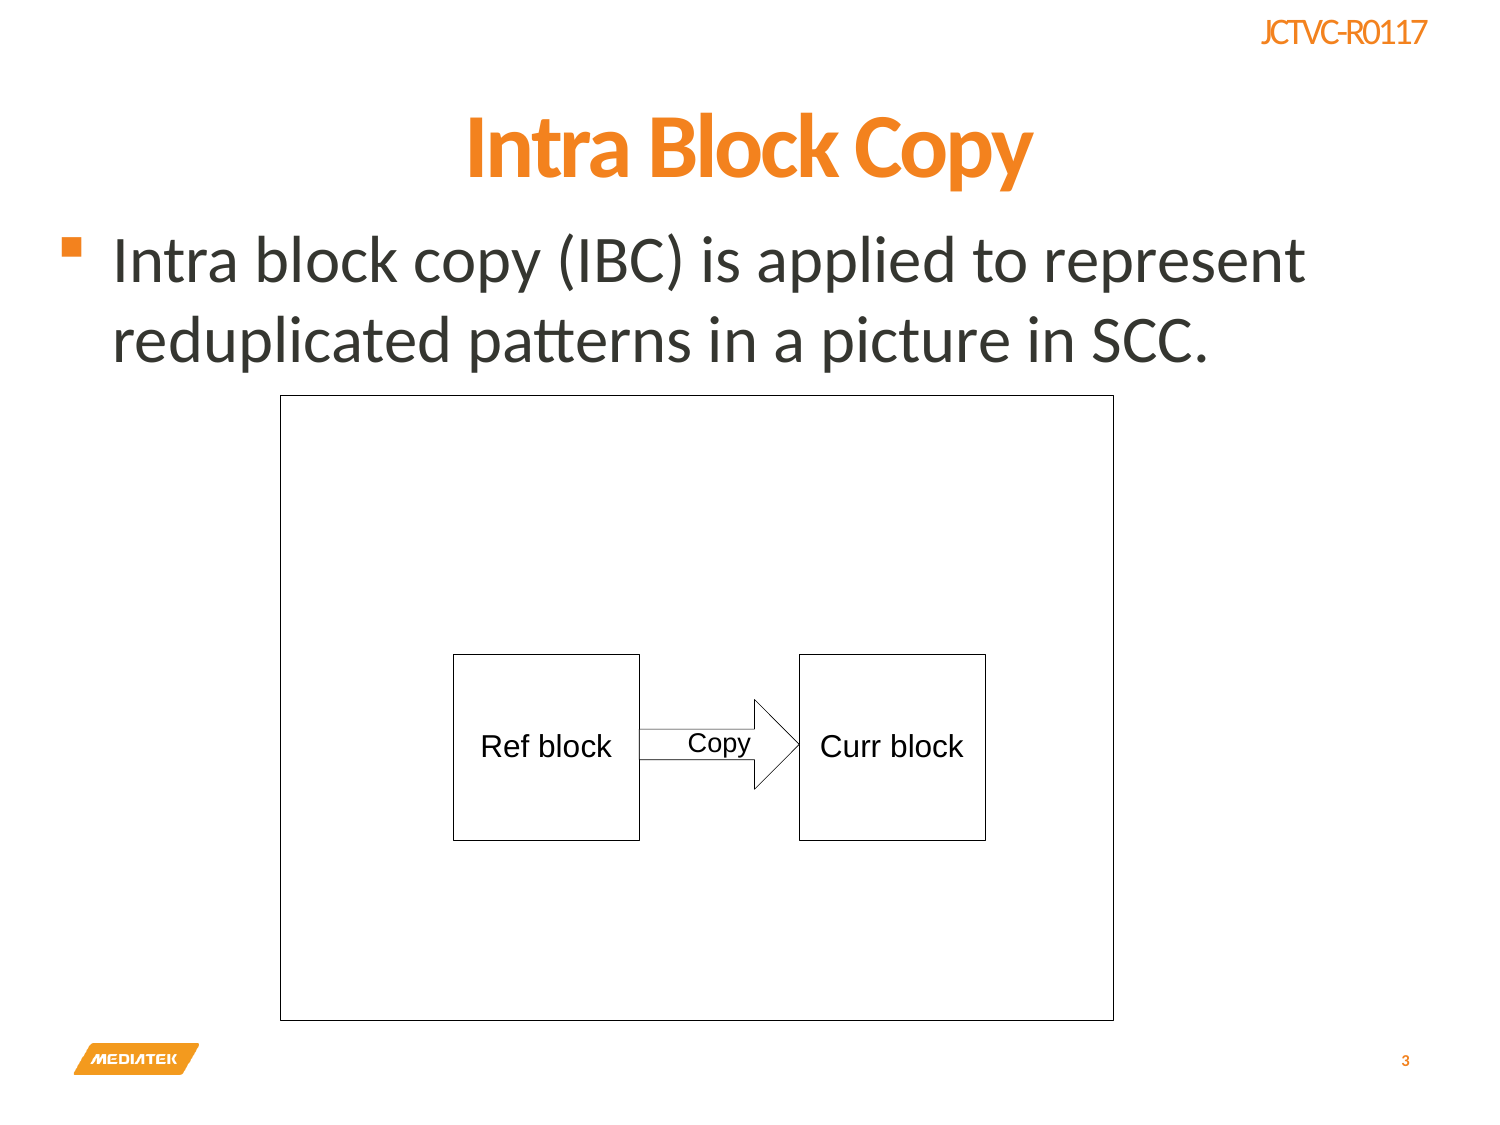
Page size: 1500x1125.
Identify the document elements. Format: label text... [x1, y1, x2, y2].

list Intra block copy (IBC) is applied to represent reduplicated patterns in a picture in SCC. [41, 208, 1425, 990]
picture [73, 1043, 199, 1075]
slide_number 3 [1251, 1029, 1425, 1090]
title Intra Block Copy [75, 99, 1425, 208]
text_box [277, 391, 1117, 1024]
